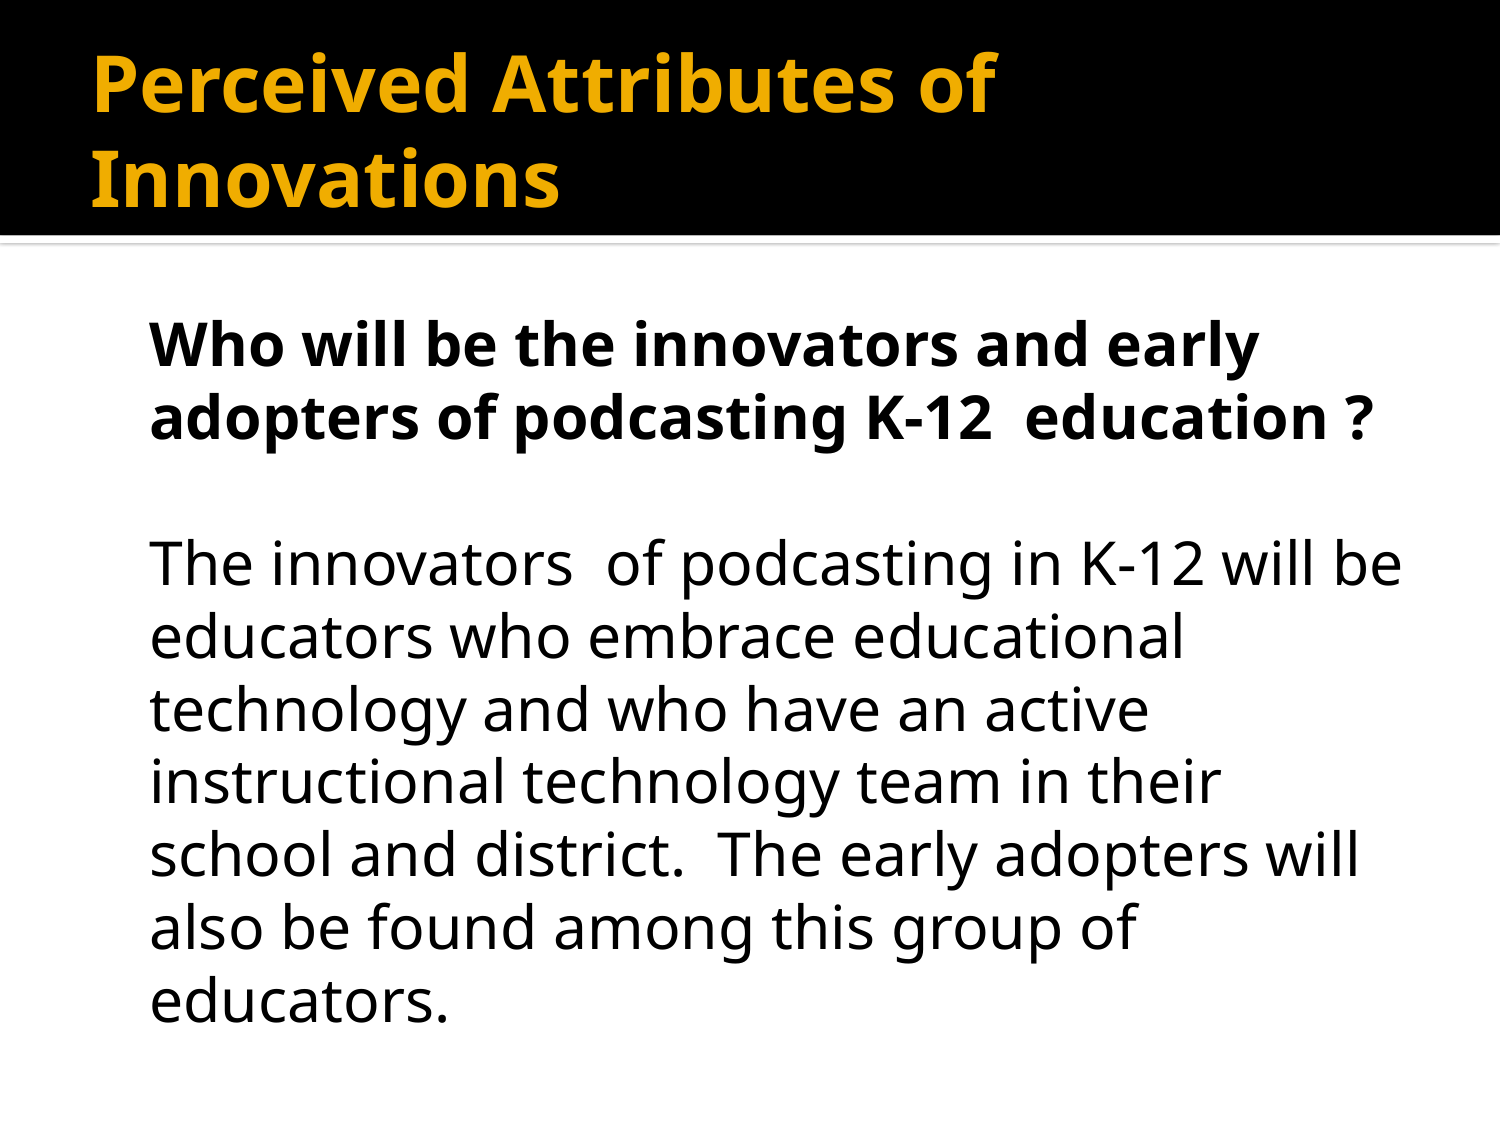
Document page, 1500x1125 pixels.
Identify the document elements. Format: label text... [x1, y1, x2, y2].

title Perceived Attributes of Innovations [75, 25, 1425, 231]
list Who will be the innovators and early adopters of podcasting K-12 education ? The innovators of podcasting in K-12 will be educators who embrace educational technology and who have an active instructional technology team in their school and district. The early adopters will also be found among this group of educators. [75, 291, 1425, 1050]
